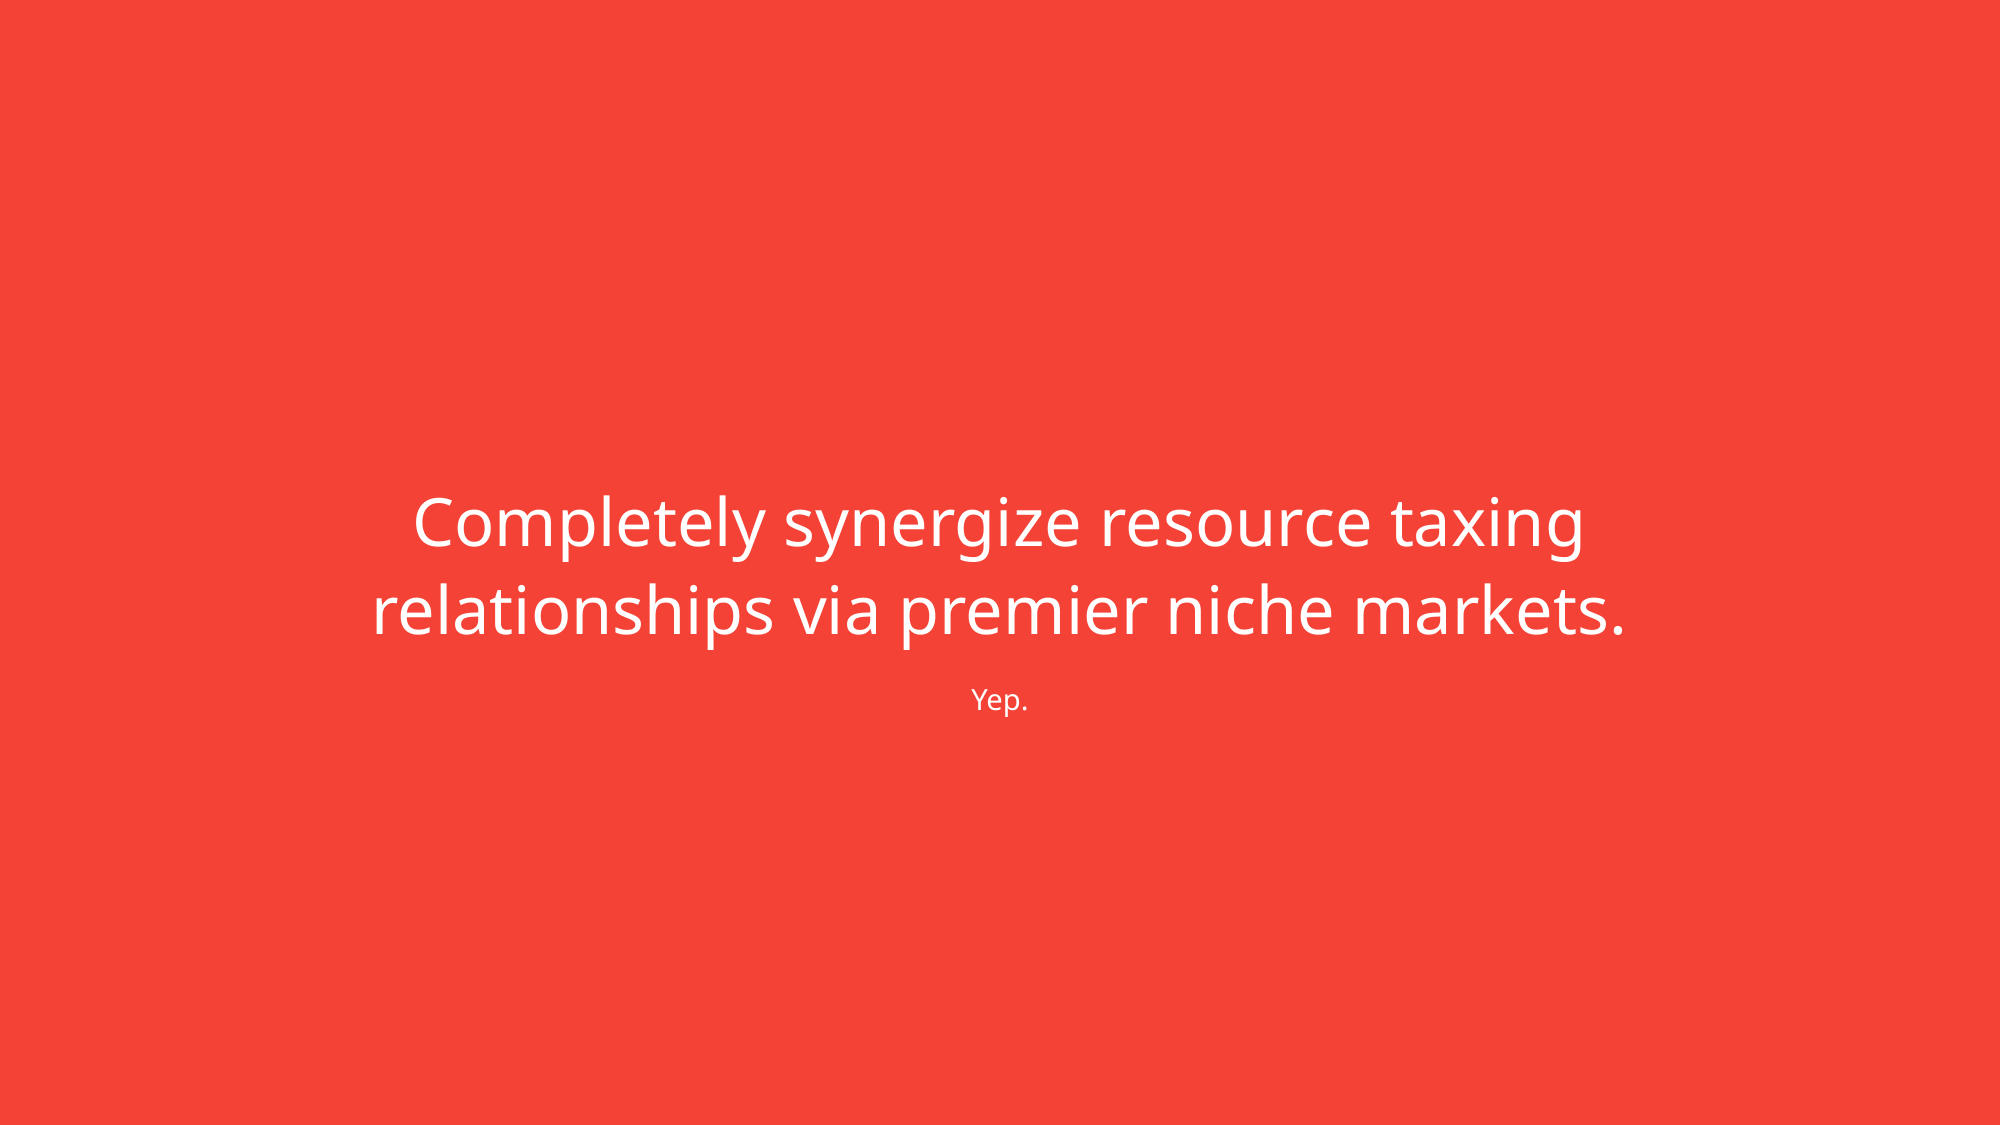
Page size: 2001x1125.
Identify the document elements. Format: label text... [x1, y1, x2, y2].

text_box Completely synergize resource taxing relationships via premier niche markets. [309, 471, 1691, 648]
text_box Yep. [309, 677, 1691, 717]
